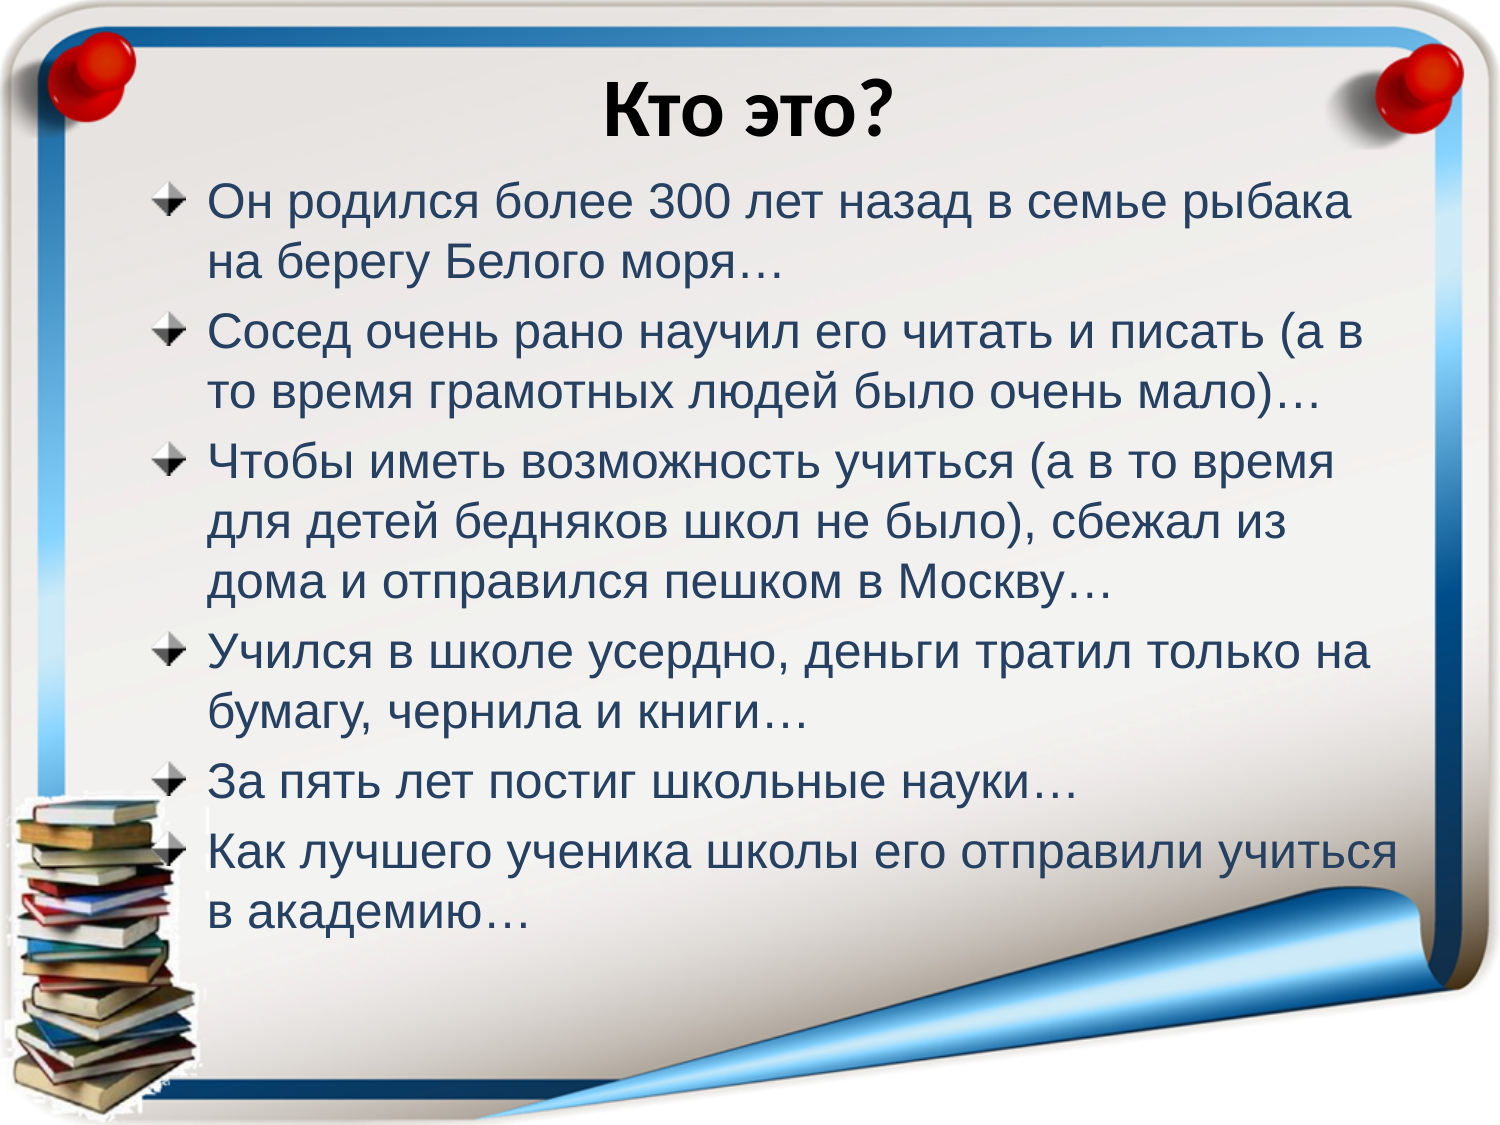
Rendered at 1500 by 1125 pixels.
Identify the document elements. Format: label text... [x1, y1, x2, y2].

list Он родился более 300 лет назад в семье рыбака на берегу Белого моря… Сосед очень рано научил его читать и писать (а в то время грамотных людей было очень мало)… Чтобы иметь возможность учиться (а в то время для детей бедняков школ не было), сбежал из дома и отправился пешком в Москву… Учился в школе усердно, деньги тратил только на бумагу, чернила и книги… За пять лет постиг школьные науки… Как лучшего ученика школы его отправили учиться в академию… [135, 160, 1426, 1006]
title Кто это? [128, 45, 1372, 161]
picture [0, 0, 1500, 1125]
